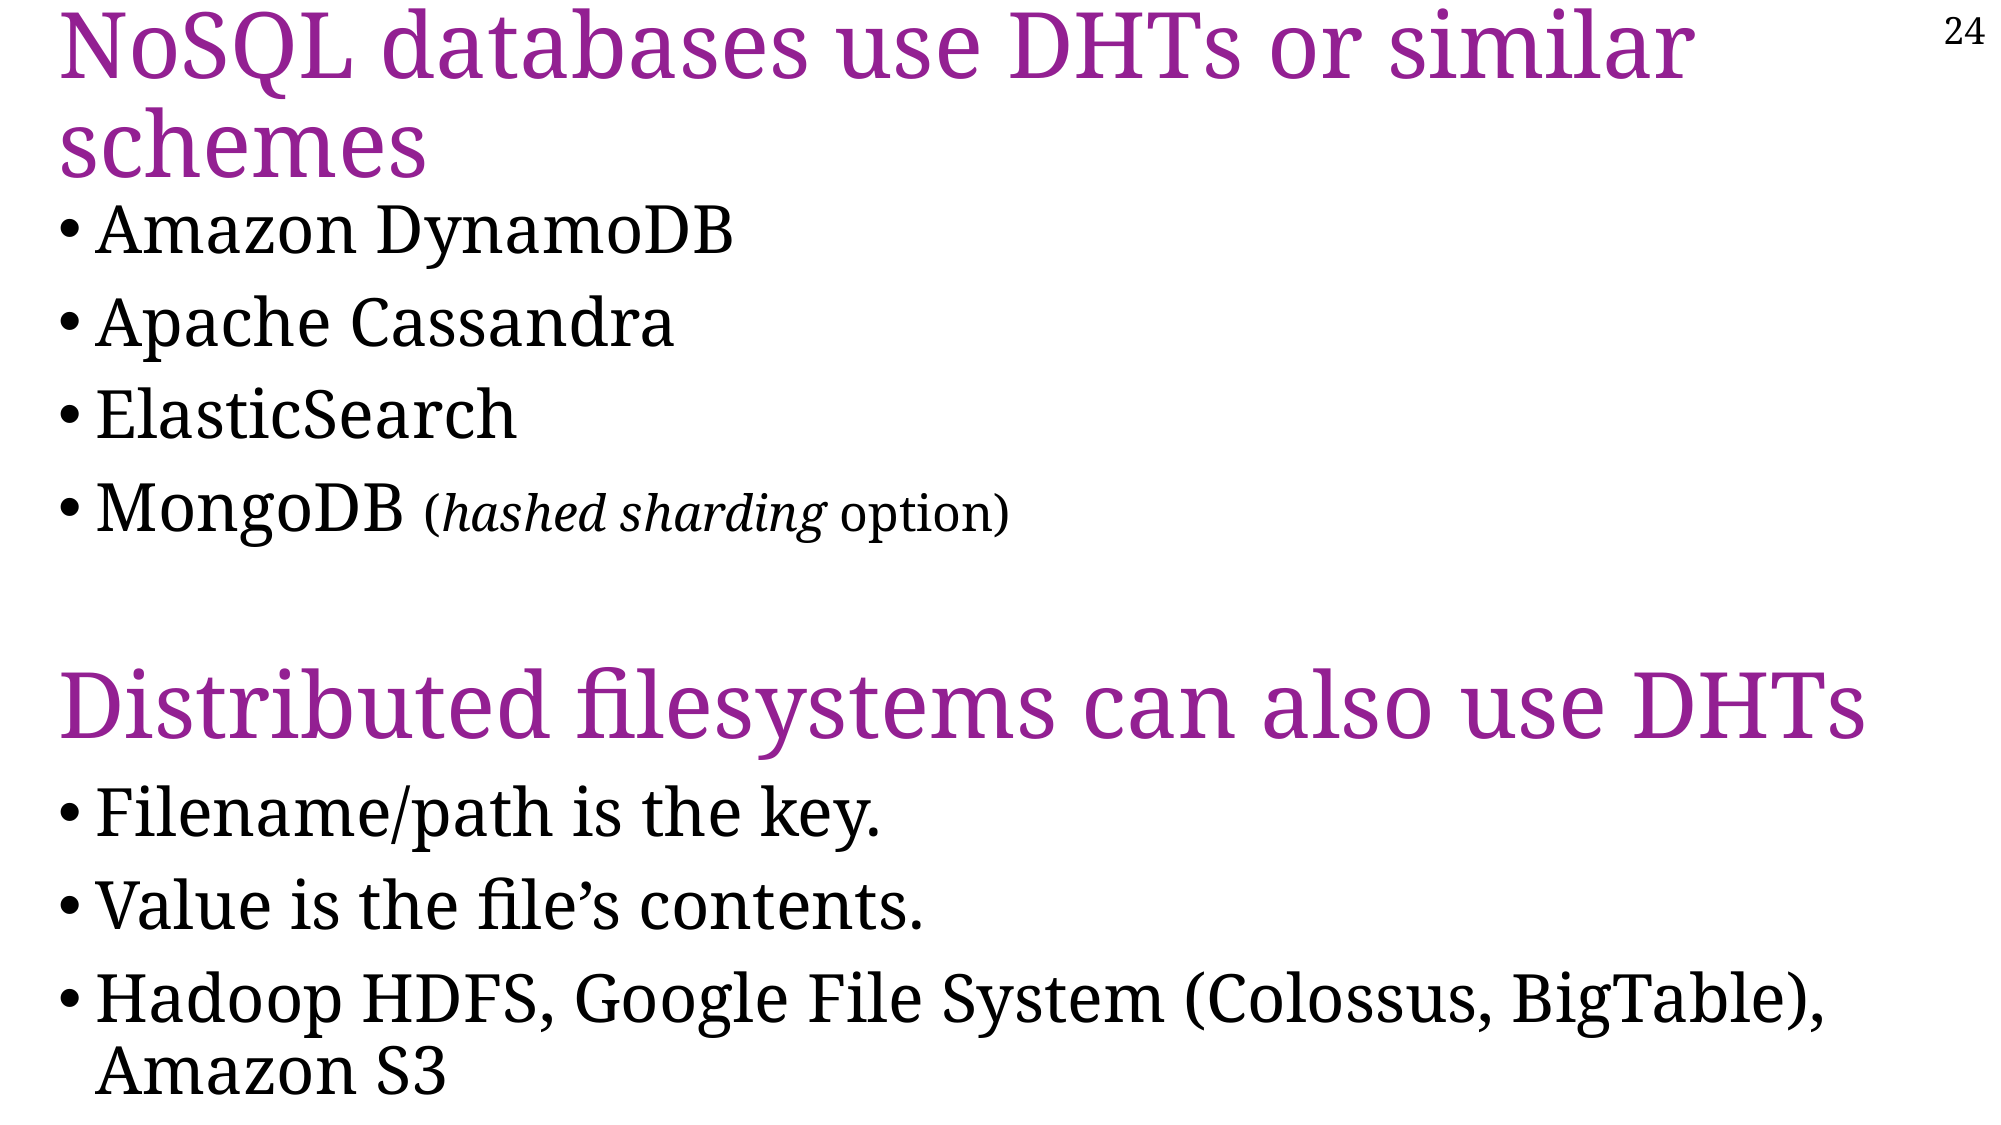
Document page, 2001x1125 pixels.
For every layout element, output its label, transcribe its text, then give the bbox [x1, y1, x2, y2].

list Amazon DynamoDB Apache Cassandra ElasticSearch MongoDB (hashed sharding option) Distributed filesystems can also use DHTs Filename/path is the key. Value is the file’s contents. Hadoop HDFS, Google File System (Colossus, BigTable), Amazon S3 [43, 188, 1953, 1106]
title NoSQL databases use DHTs or similar schemes [43, 25, 1953, 171]
